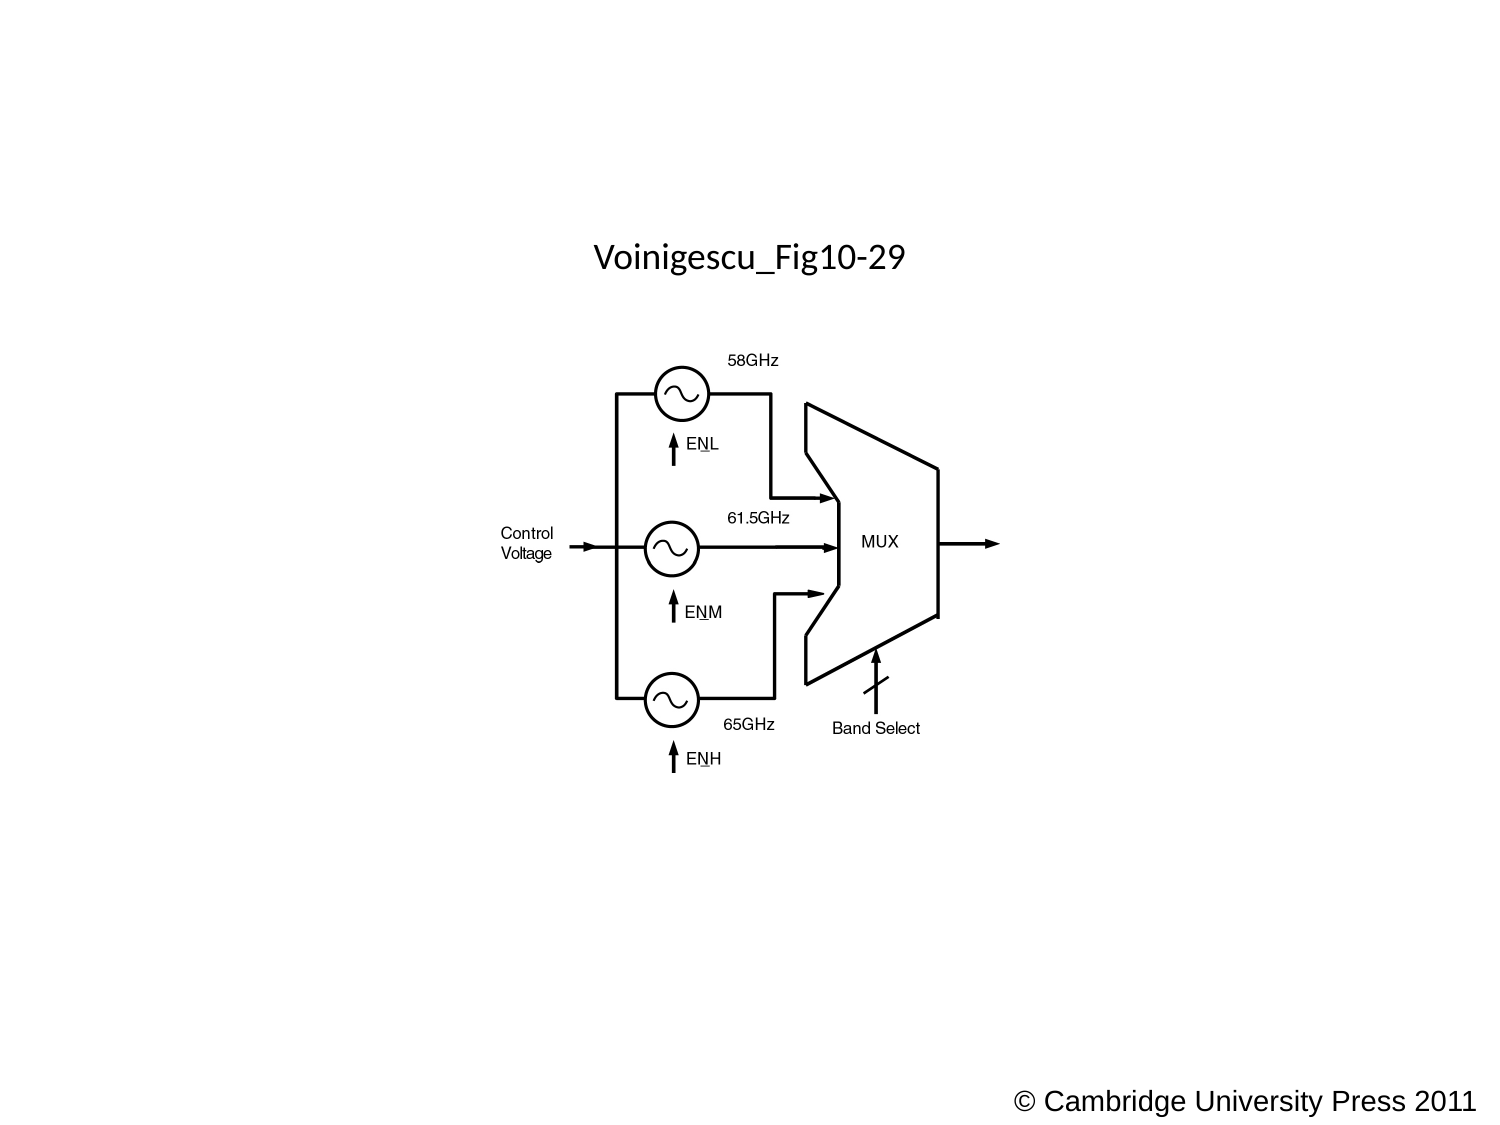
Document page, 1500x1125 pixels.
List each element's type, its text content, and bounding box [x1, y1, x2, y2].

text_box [499, 224, 1000, 774]
text_box © Cambridge University Press 2011 [907, 1074, 1493, 1125]
